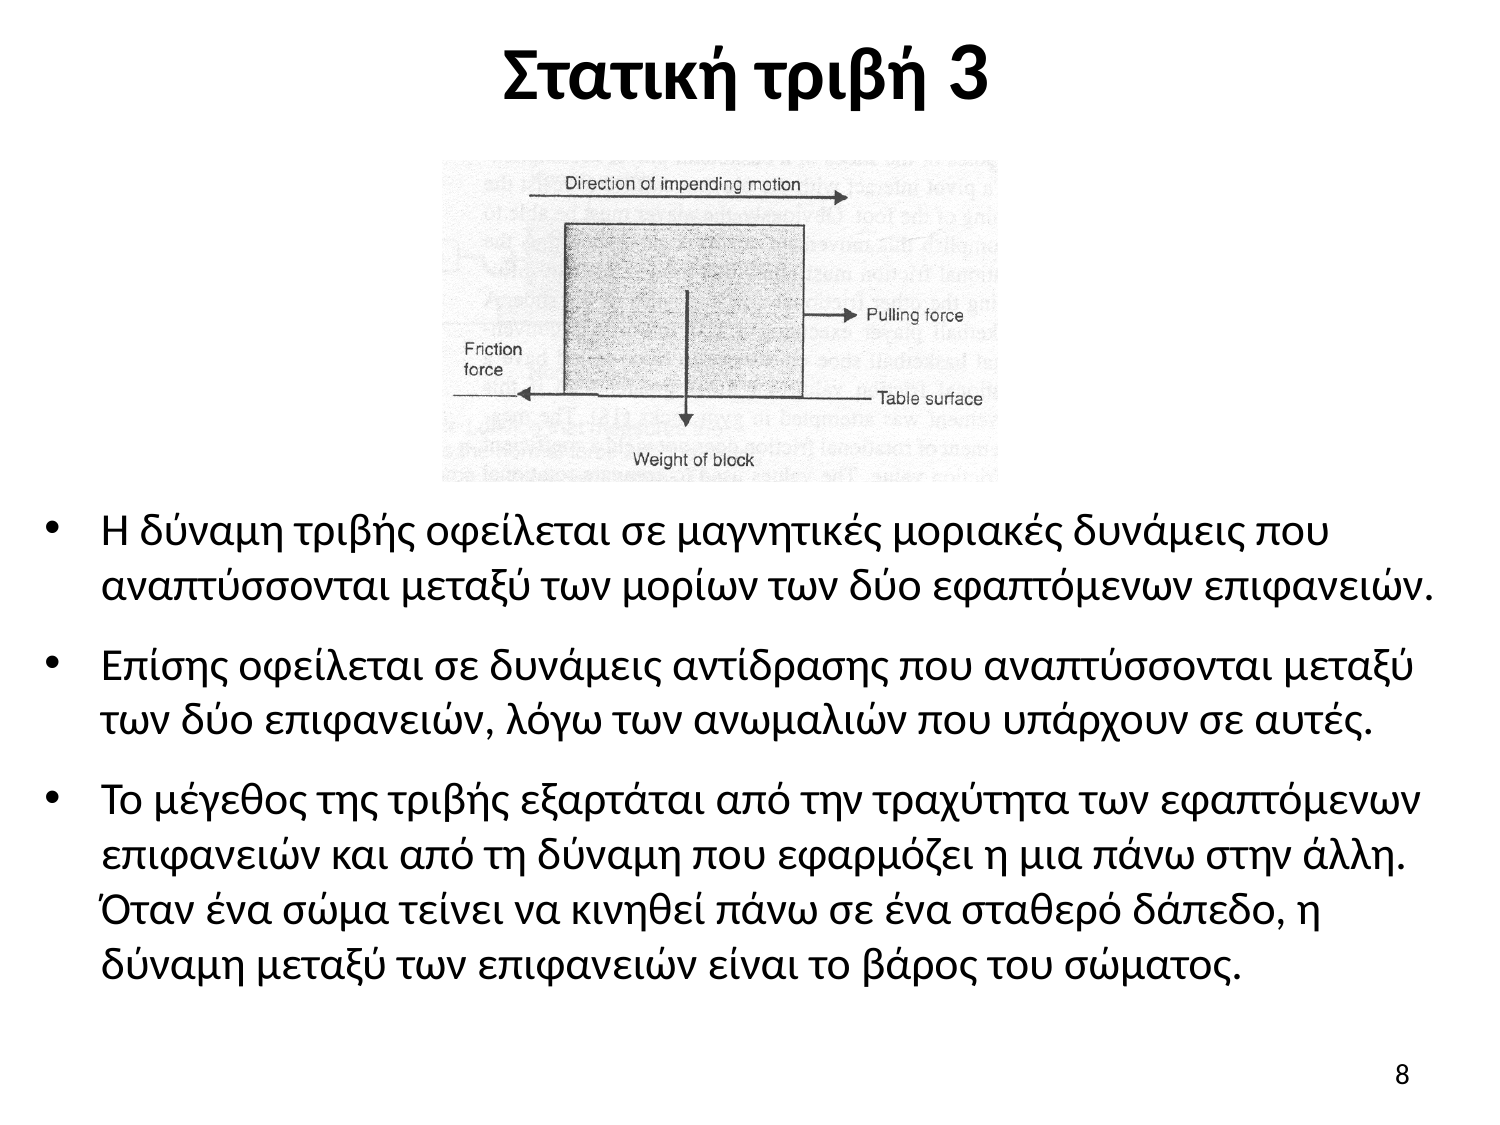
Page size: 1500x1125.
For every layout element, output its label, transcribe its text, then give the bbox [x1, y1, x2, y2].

title Στατική τριβή 3 [41, 30, 1453, 102]
list Η δύναμη τριβής οφείλεται σε μαγνητικές μοριακές δυνάμεις που αναπτύσσονται μεταξύ των μορίων των δύο εφαπτόμενων επιφανειών. Επίσης οφείλεται σε δυνάμεις αντίδρασης που αναπτύσσονται μεταξύ των δύο επιφανειών, λόγω των ανωμαλιών που υπάρχουν σε αυτές. Το μέγεθος της τριβής εξαρτάται από την τραχύτητα των εφαπτόμενων επιφανειών και από τη δύναμη που εφαρμόζει η μια πάνω στην άλλη. Όταν ένα σώμα τείνει να κινηθεί πάνω σε ένα σταθερό δάπεδο, η δύναμη μεταξύ των επιφανειών είναι το βάρος του σώματος. [29, 491, 1471, 1047]
picture [442, 160, 999, 482]
slide_number 8 [1074, 1042, 1425, 1103]
